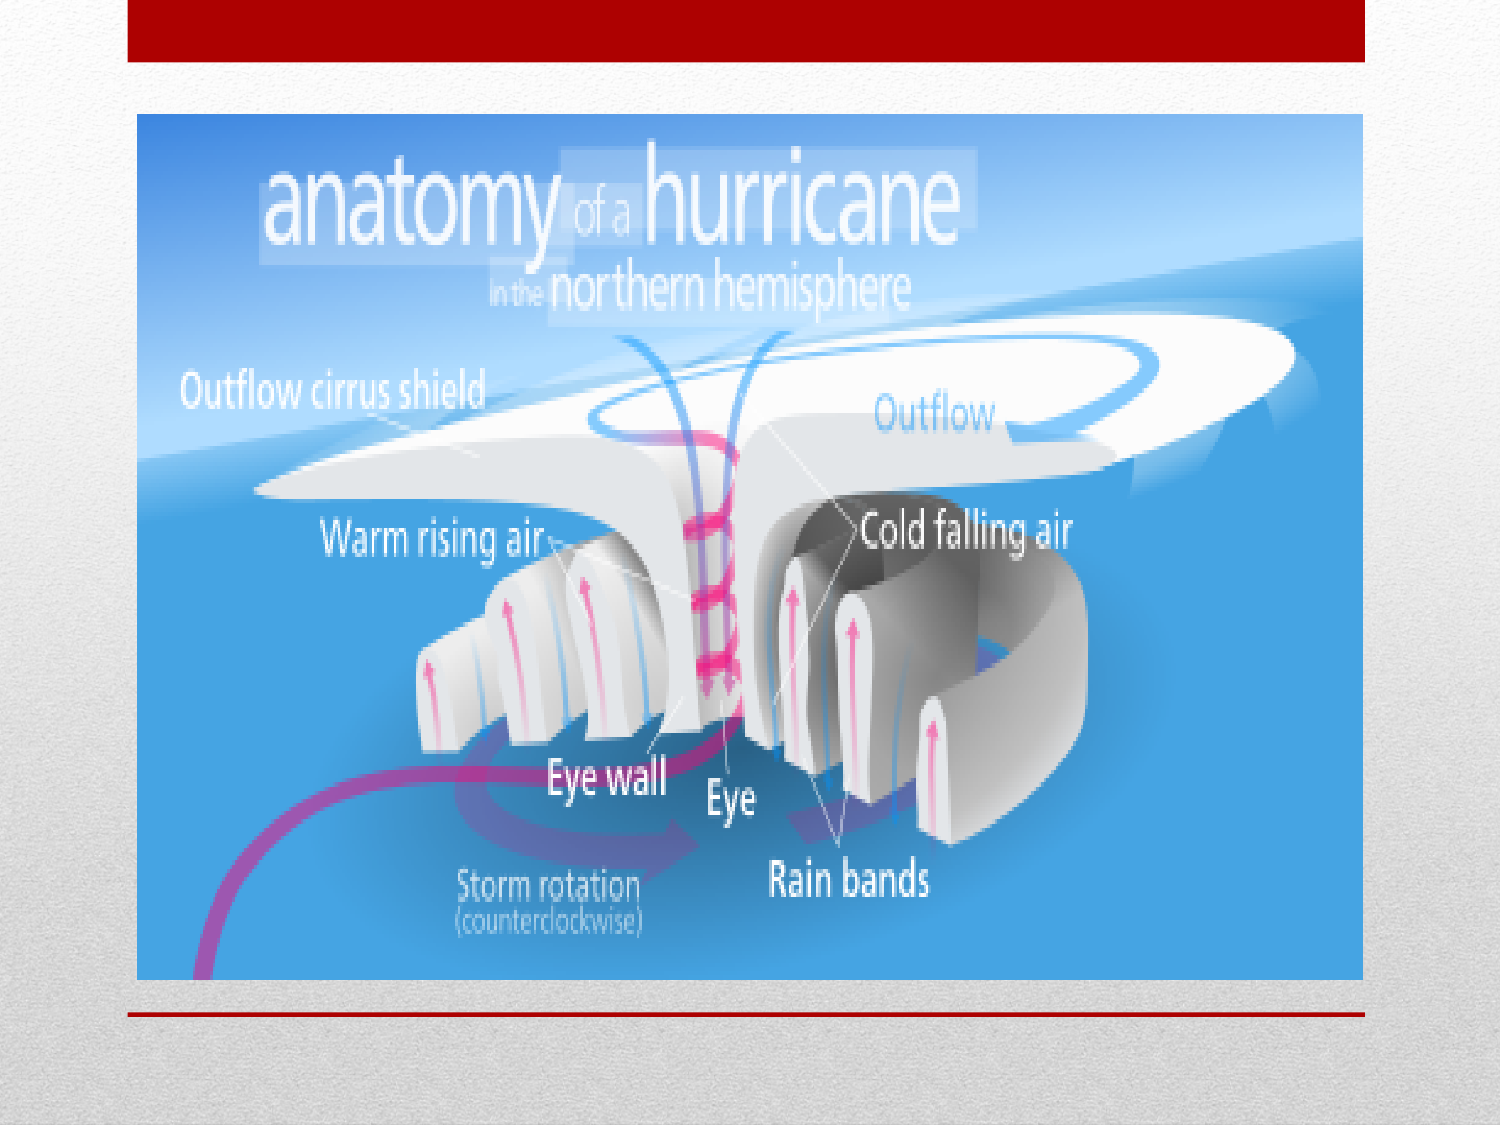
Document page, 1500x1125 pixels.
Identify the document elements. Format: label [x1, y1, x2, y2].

picture [136, 113, 1364, 981]
